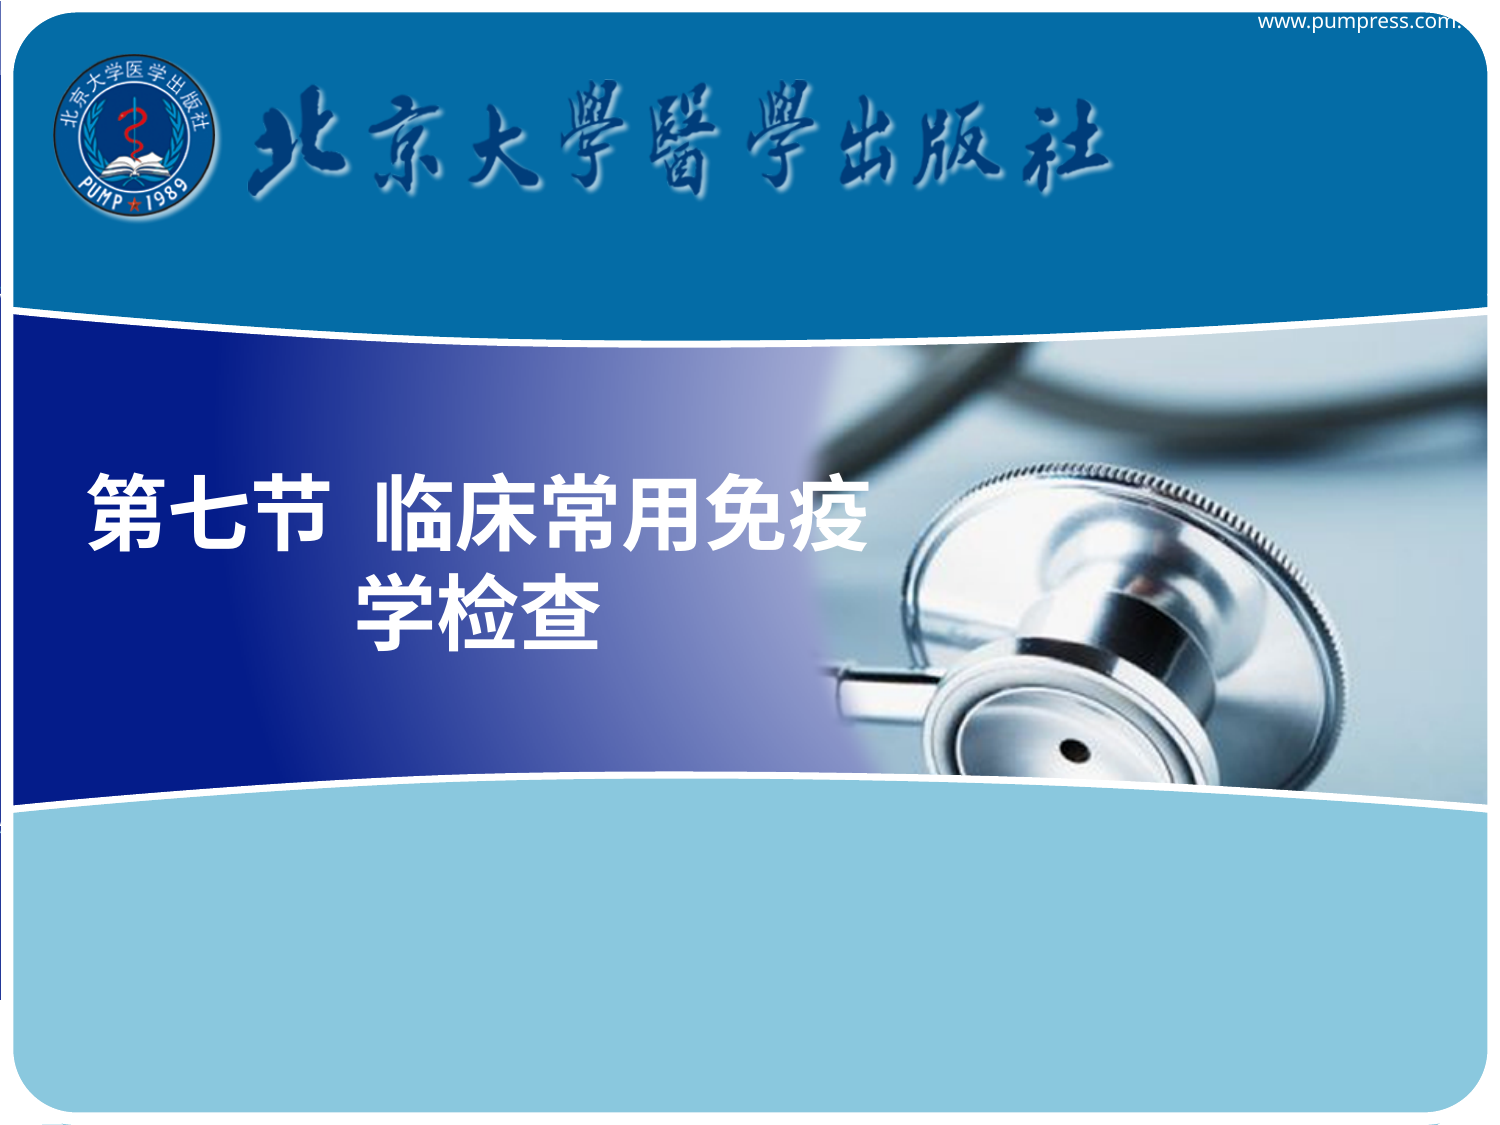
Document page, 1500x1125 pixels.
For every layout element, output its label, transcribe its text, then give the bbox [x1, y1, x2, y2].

picture [14, 315, 1487, 805]
title 第七节 临床常用免疫学检查 [52, 373, 904, 749]
slide_number www.pumpress.com.cn [1062, 0, 1500, 38]
picture [53, 54, 1117, 225]
